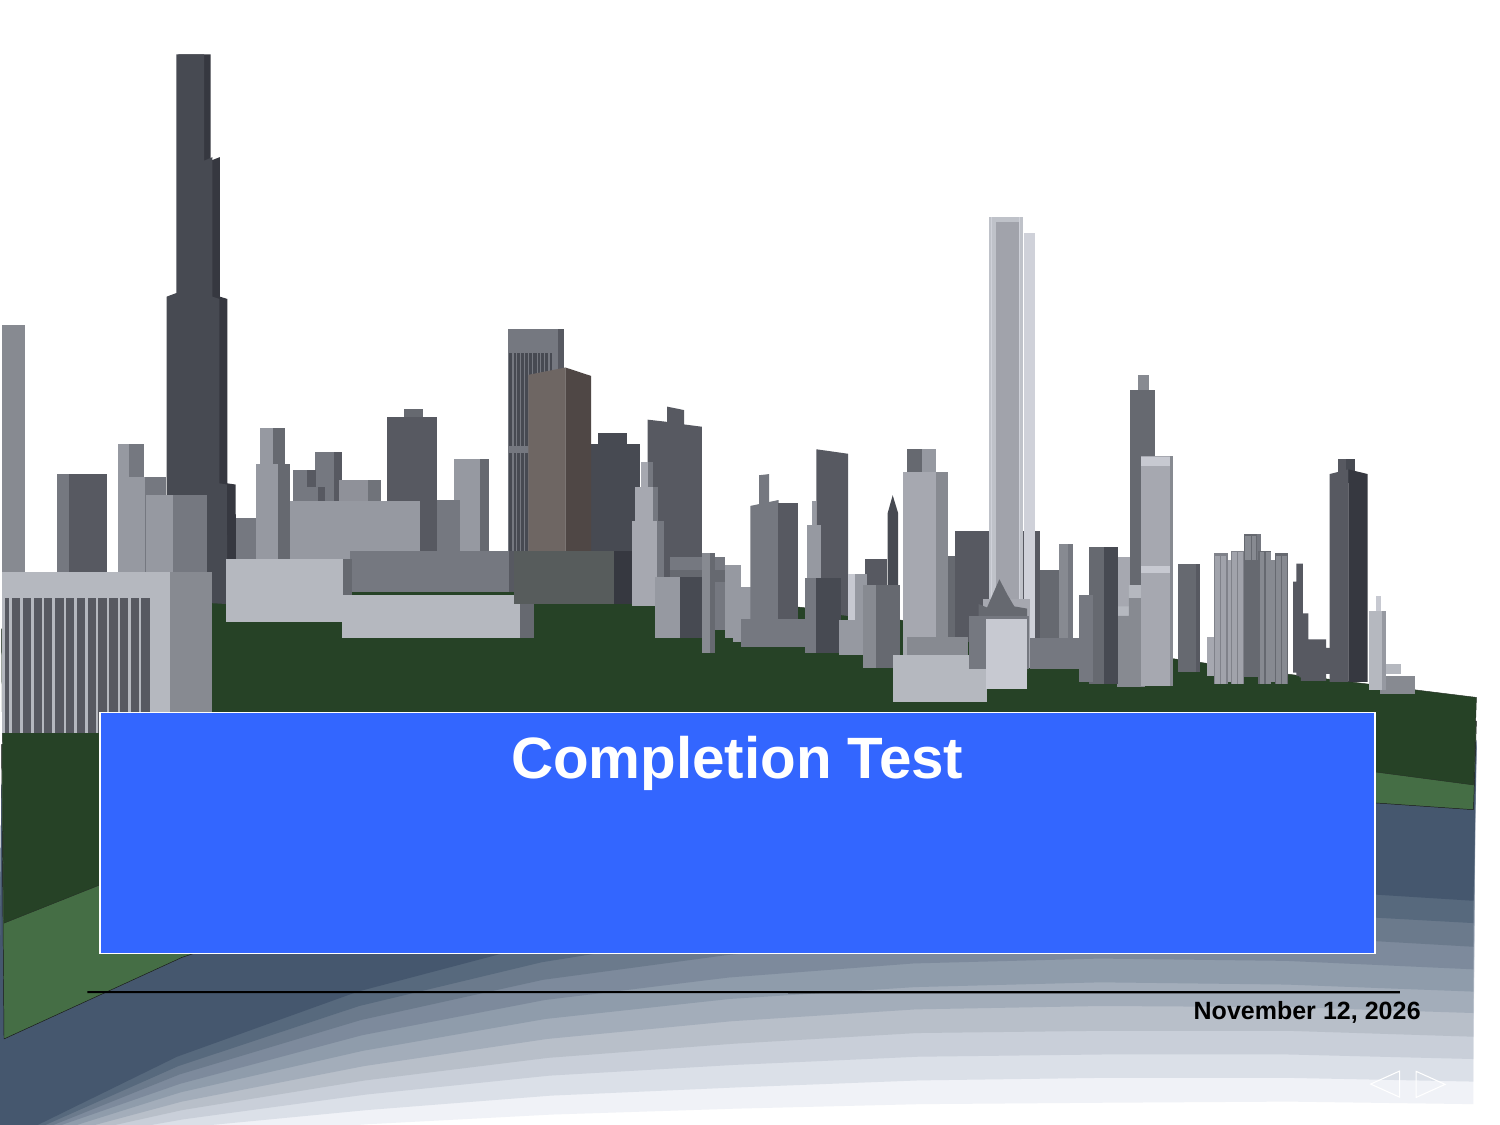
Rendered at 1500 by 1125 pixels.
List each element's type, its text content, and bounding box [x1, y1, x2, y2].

title Completion Test [99, 712, 1376, 954]
